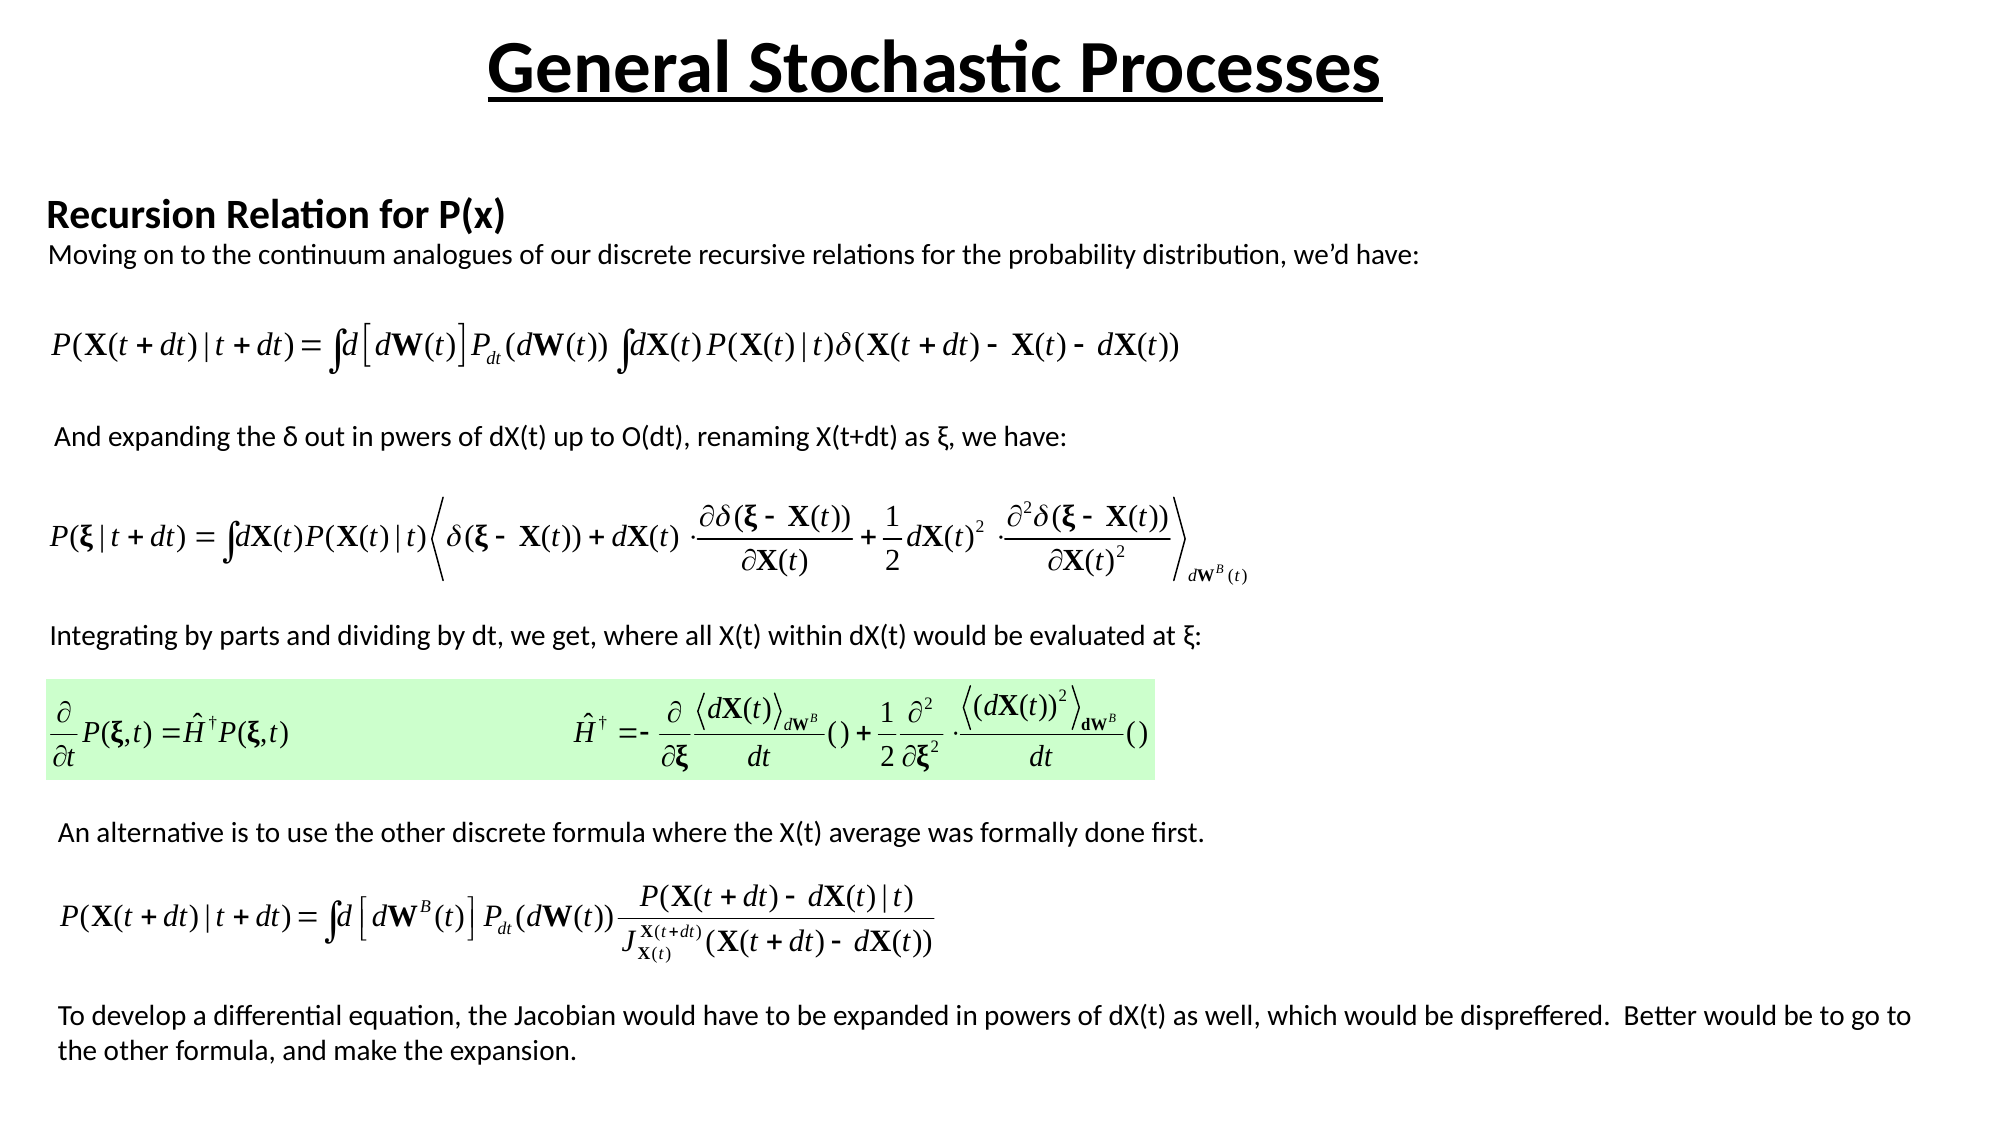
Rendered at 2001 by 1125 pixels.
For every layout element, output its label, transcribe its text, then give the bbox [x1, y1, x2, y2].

text_box An alternative is to use the other discrete formula where the X(t) average was formally done first. [43, 806, 1266, 857]
text_box Integrating by parts and dividing by dt, we get, where all X(t) within dX(t) would be evaluated at ξ: [34, 608, 1254, 659]
text_box Recursion Relation for P(x) [31, 179, 693, 245]
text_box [45, 678, 1156, 781]
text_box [44, 490, 1256, 593]
text_box And expanding the δ out in pwers of dX(t) up to O(dt), renaming X(t+dt) as ξ, we have: [39, 409, 1089, 460]
title General Stochastic Processes [463, 17, 1407, 117]
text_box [54, 877, 940, 971]
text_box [45, 317, 1192, 378]
text_box To develop a differential equation, the Jacobian would have to be expanded in powers of dX(t) as well, which would be dispreffered. Better would be to go to the other formula, and make the expansion. [43, 988, 1957, 1074]
text_box Moving on to the continuum analogues of our discrete recursive relations for the probability distribution, we’d have: [33, 228, 1481, 278]
